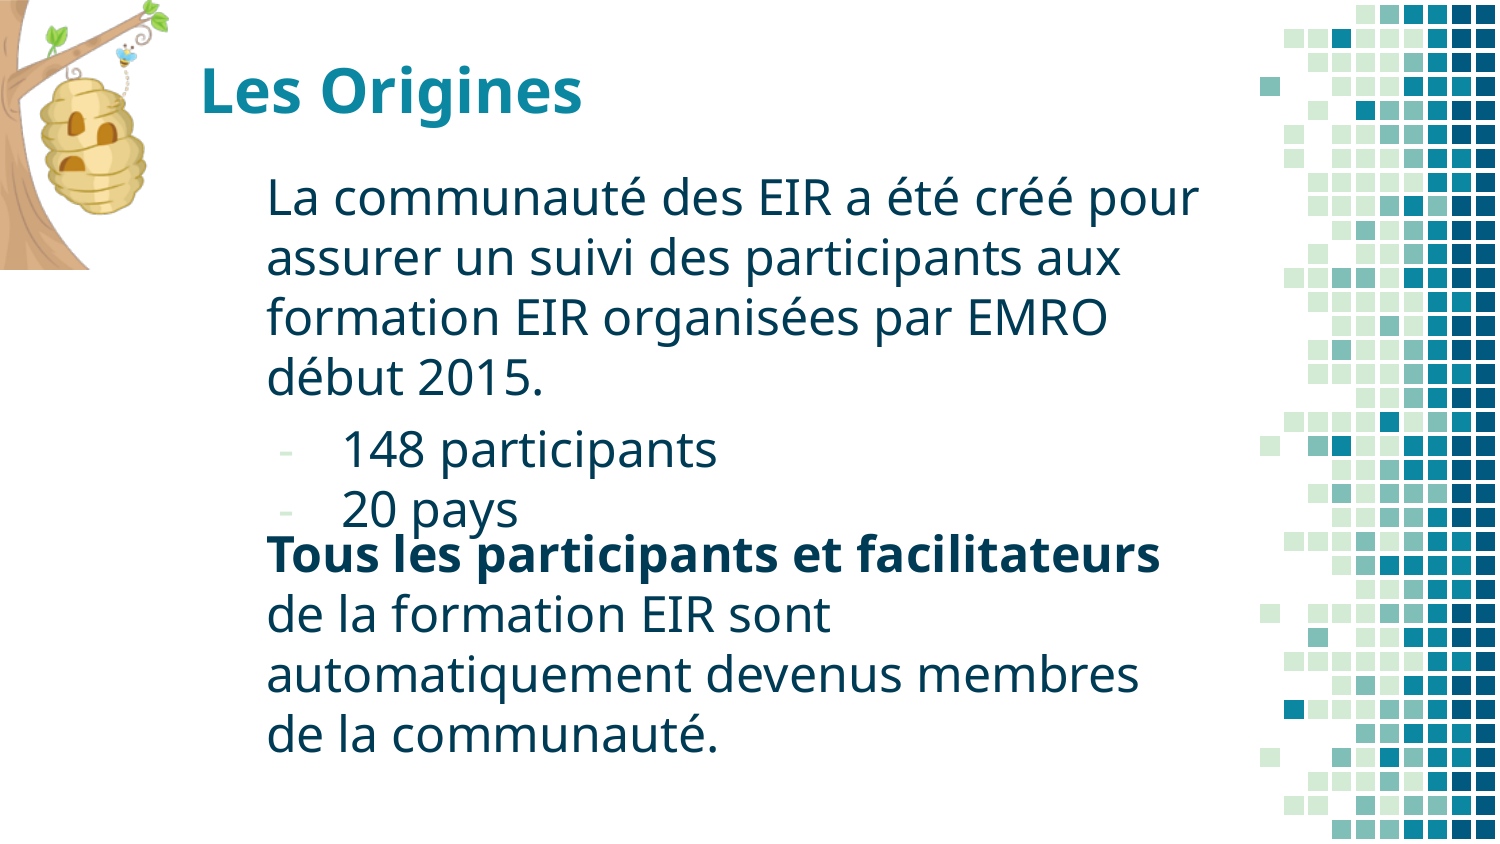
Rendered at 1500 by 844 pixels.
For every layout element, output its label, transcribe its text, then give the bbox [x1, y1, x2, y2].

picture [0, 0, 169, 270]
list La communauté des EIR a été créé pour assurer un suivi des participants aux formation EIR organisées par EMRO début 2015. 148 participants 20 pays [251, 150, 1271, 453]
text_box Tous les participants et facilitateurs de la formation EIR sont automatiquement devenus membres de la communauté. [251, 500, 1180, 784]
title Les Origines [184, 35, 624, 141]
